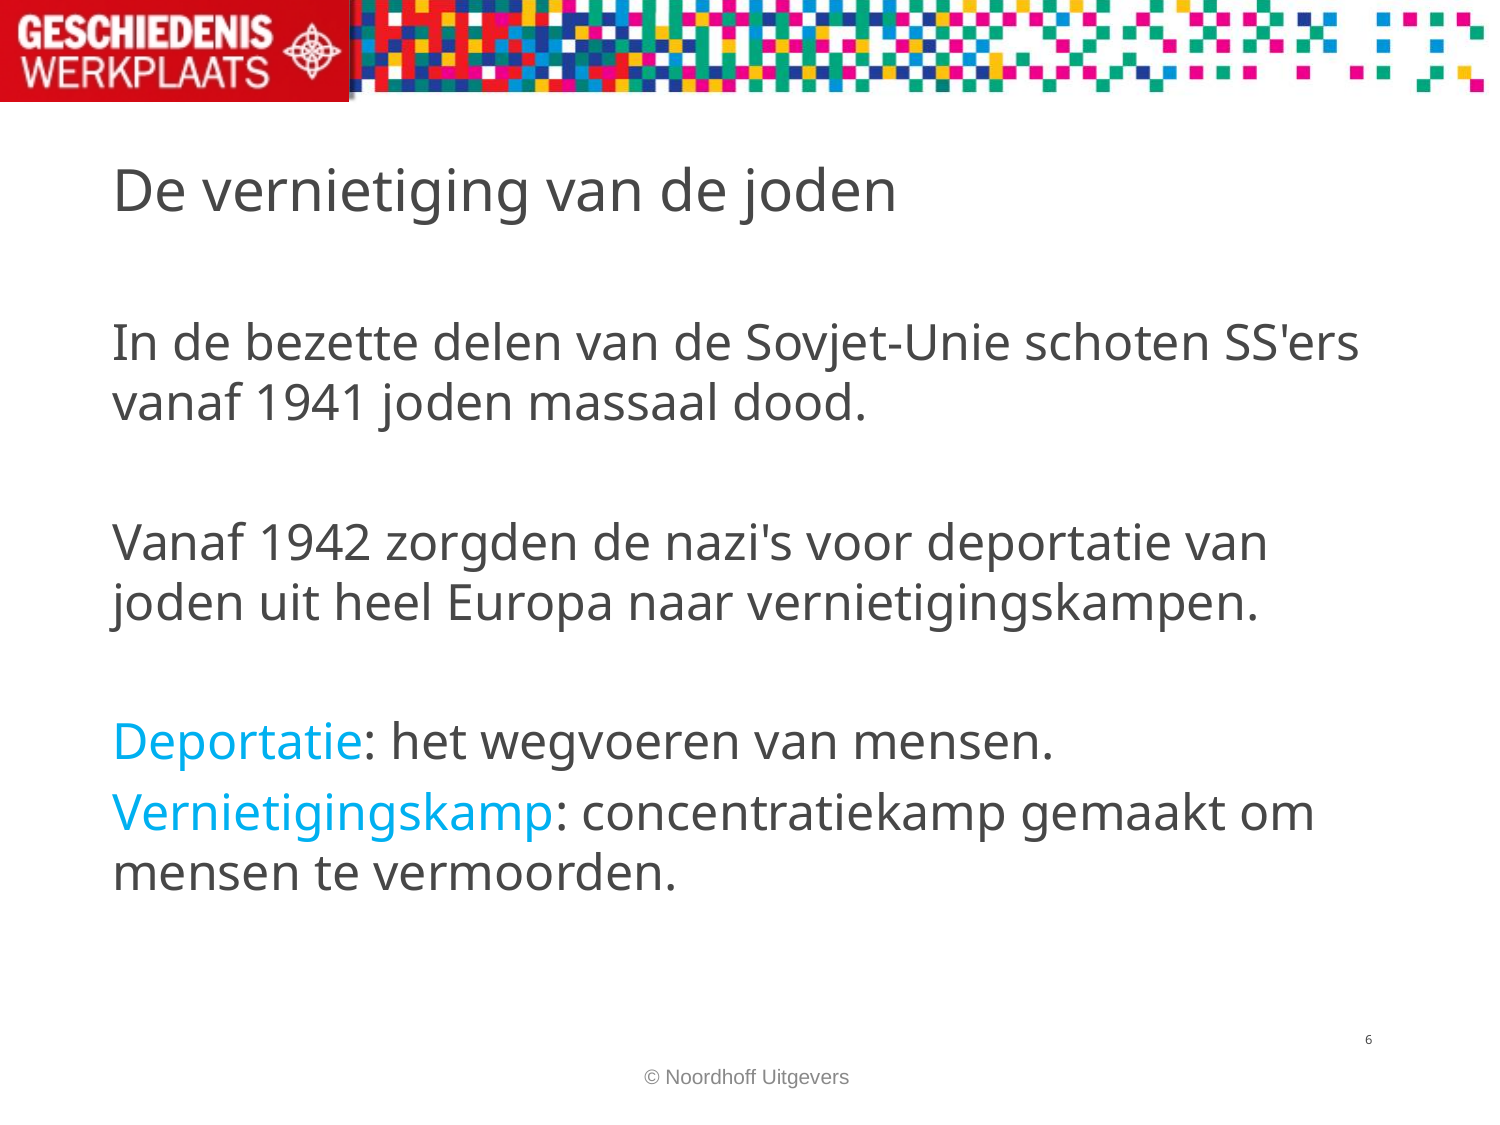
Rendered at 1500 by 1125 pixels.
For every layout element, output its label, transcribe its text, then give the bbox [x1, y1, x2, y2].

slide_number 6 [1325, 1025, 1388, 1063]
picture [0, 0, 1500, 1125]
text_box © Noordhoff Uitgevers [512, 1045, 988, 1106]
list In de bezette delen van de Sovjet-Unie schoten SS'ers vanaf 1941 joden massaal dood. Vanaf 1942 zorgden de nazi's voor deportatie van joden uit heel Europa naar vernietigingskampen. Deportatie: het wegvoeren van mensen. Vernietigingskamp: concentratiekamp gemaakt om mensen te vermoorden. [112, 302, 1409, 988]
title De vernietiging van de joden [112, 145, 1401, 256]
